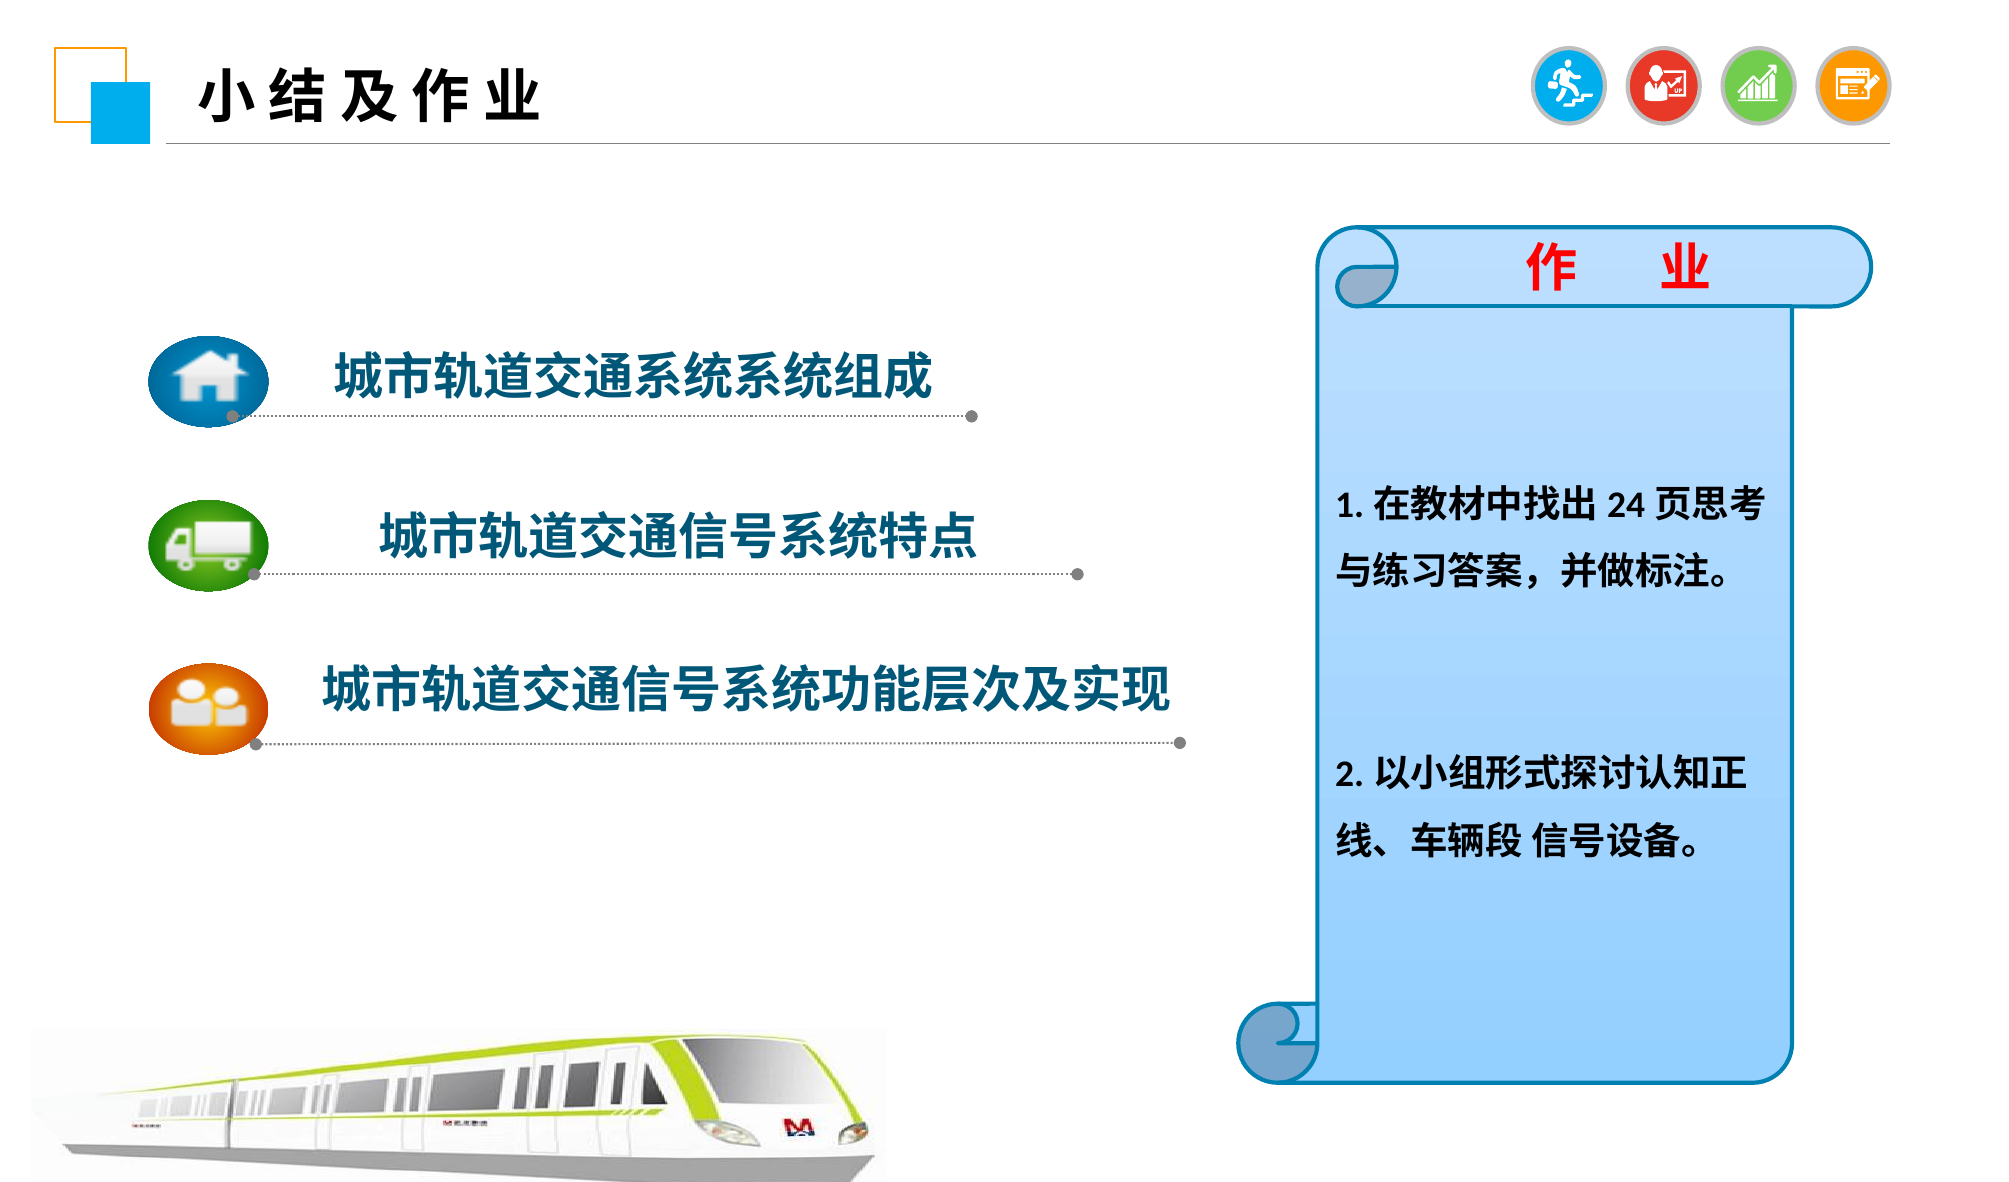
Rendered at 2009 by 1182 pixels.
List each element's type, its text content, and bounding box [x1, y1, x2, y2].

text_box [148, 663, 269, 755]
text_box 1.在教材中找出24页思考与练习答案，并做标注。 [1320, 449, 1790, 600]
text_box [253, 496, 1078, 575]
text_box [1236, 225, 1874, 1085]
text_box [148, 335, 269, 428]
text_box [148, 499, 269, 592]
text_box 作 业 [1511, 227, 1728, 305]
text_box 2.以小组形式探讨认知正线、车辆段 信号设备。 [1320, 719, 1790, 870]
picture [31, 1028, 887, 1182]
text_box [232, 337, 984, 417]
text_box 城市轨道交通信号系统功能层次及实现 [279, 650, 1214, 726]
text_box 小 结 及 作 业 [182, 51, 557, 137]
